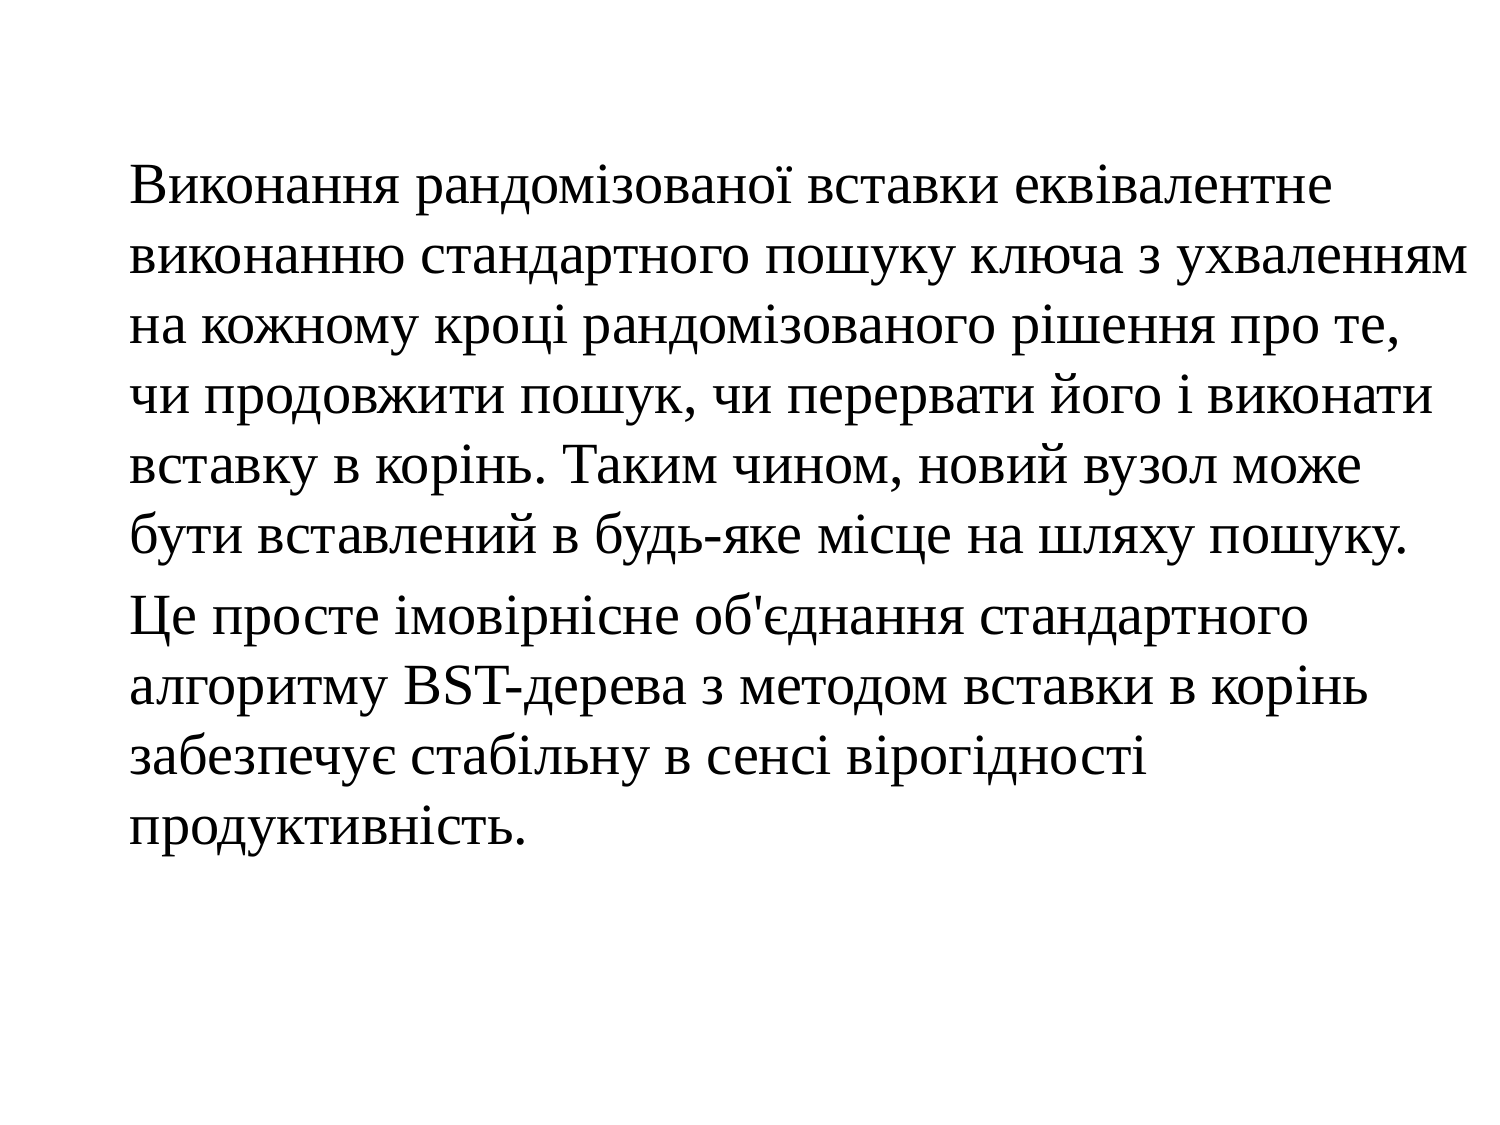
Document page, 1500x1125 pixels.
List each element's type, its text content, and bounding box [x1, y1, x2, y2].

list Виконання рандомізованої вставки еквівалентне виконанню стандартного пошуку ключа з ухваленням на кожному кроці рандомізованого рішення про те, чи продовжити пошук, чи перервати його і виконати вставку в корінь. Таким чином, новий вузол може бути вставлений в будь-яке місце на шляху пошуку. Це просте імовірнісне об'єднання стандартного алгоритму BST-дерева з методом вставки в корінь забезпечує стабільну в сенсі вірогідності продуктивність. [0, 136, 1500, 1125]
